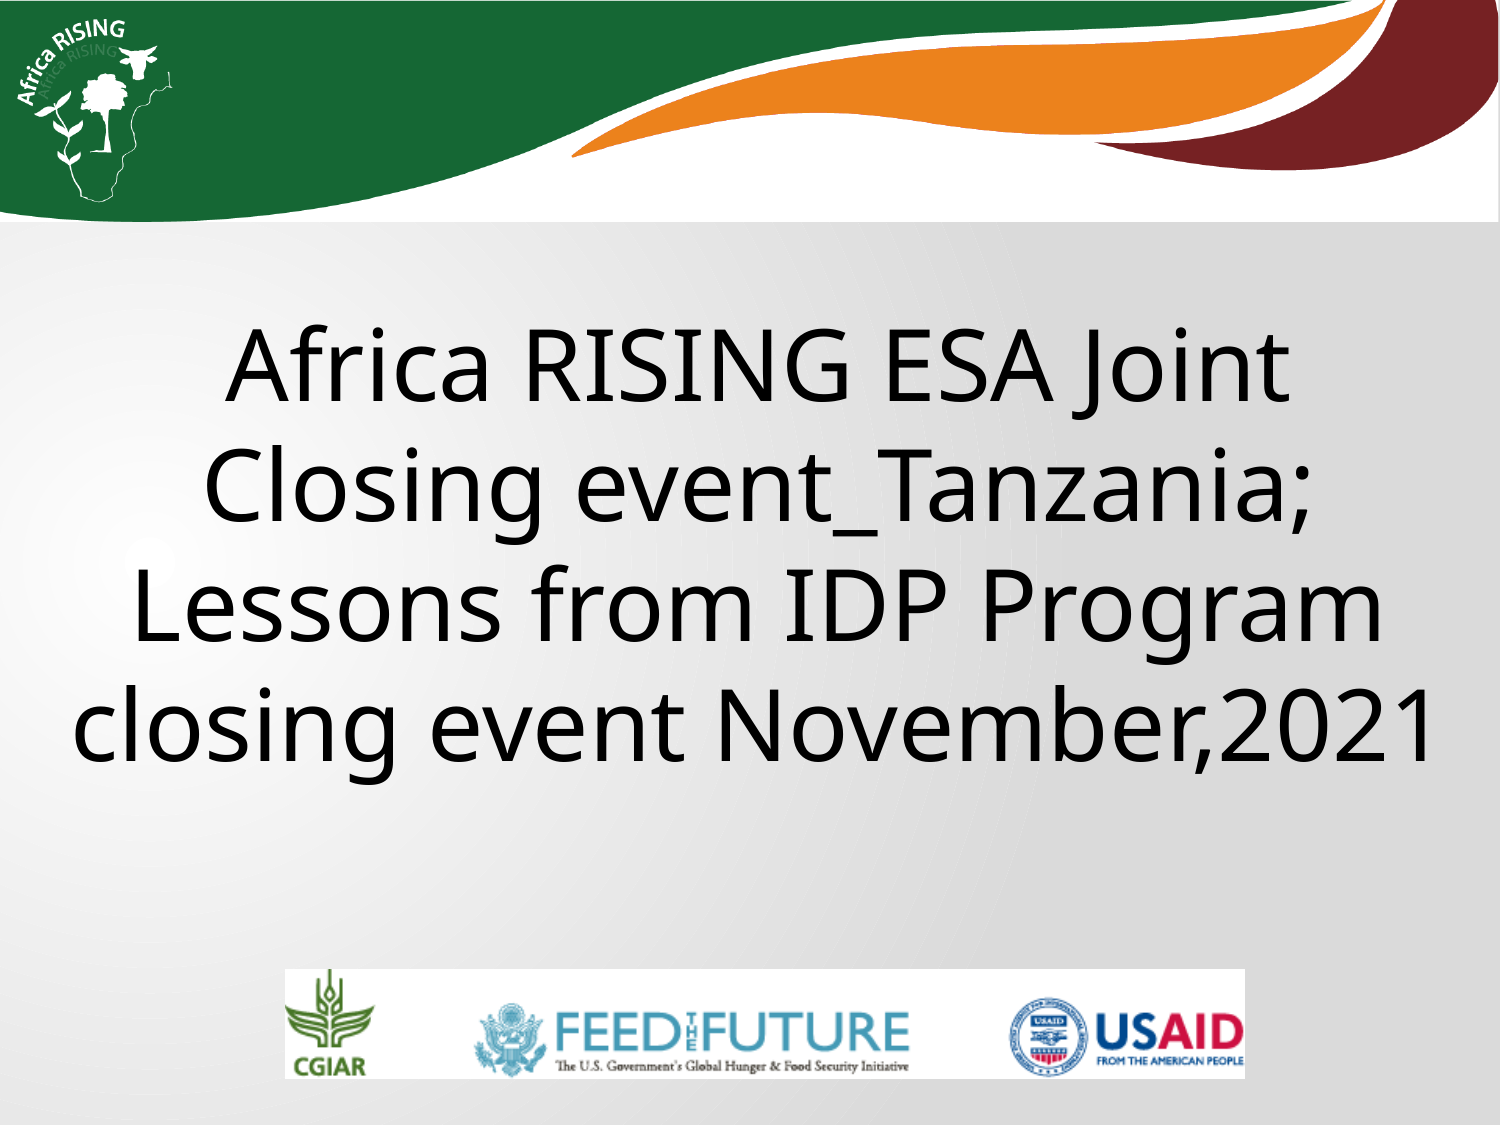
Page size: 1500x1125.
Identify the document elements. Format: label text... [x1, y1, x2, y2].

picture [0, 0, 1499, 222]
list Africa RISING ESA Joint Closing event_Tanzania; Lessons from IDP Program closing event November,2021 [24, 294, 1475, 482]
picture [285, 969, 1245, 1079]
